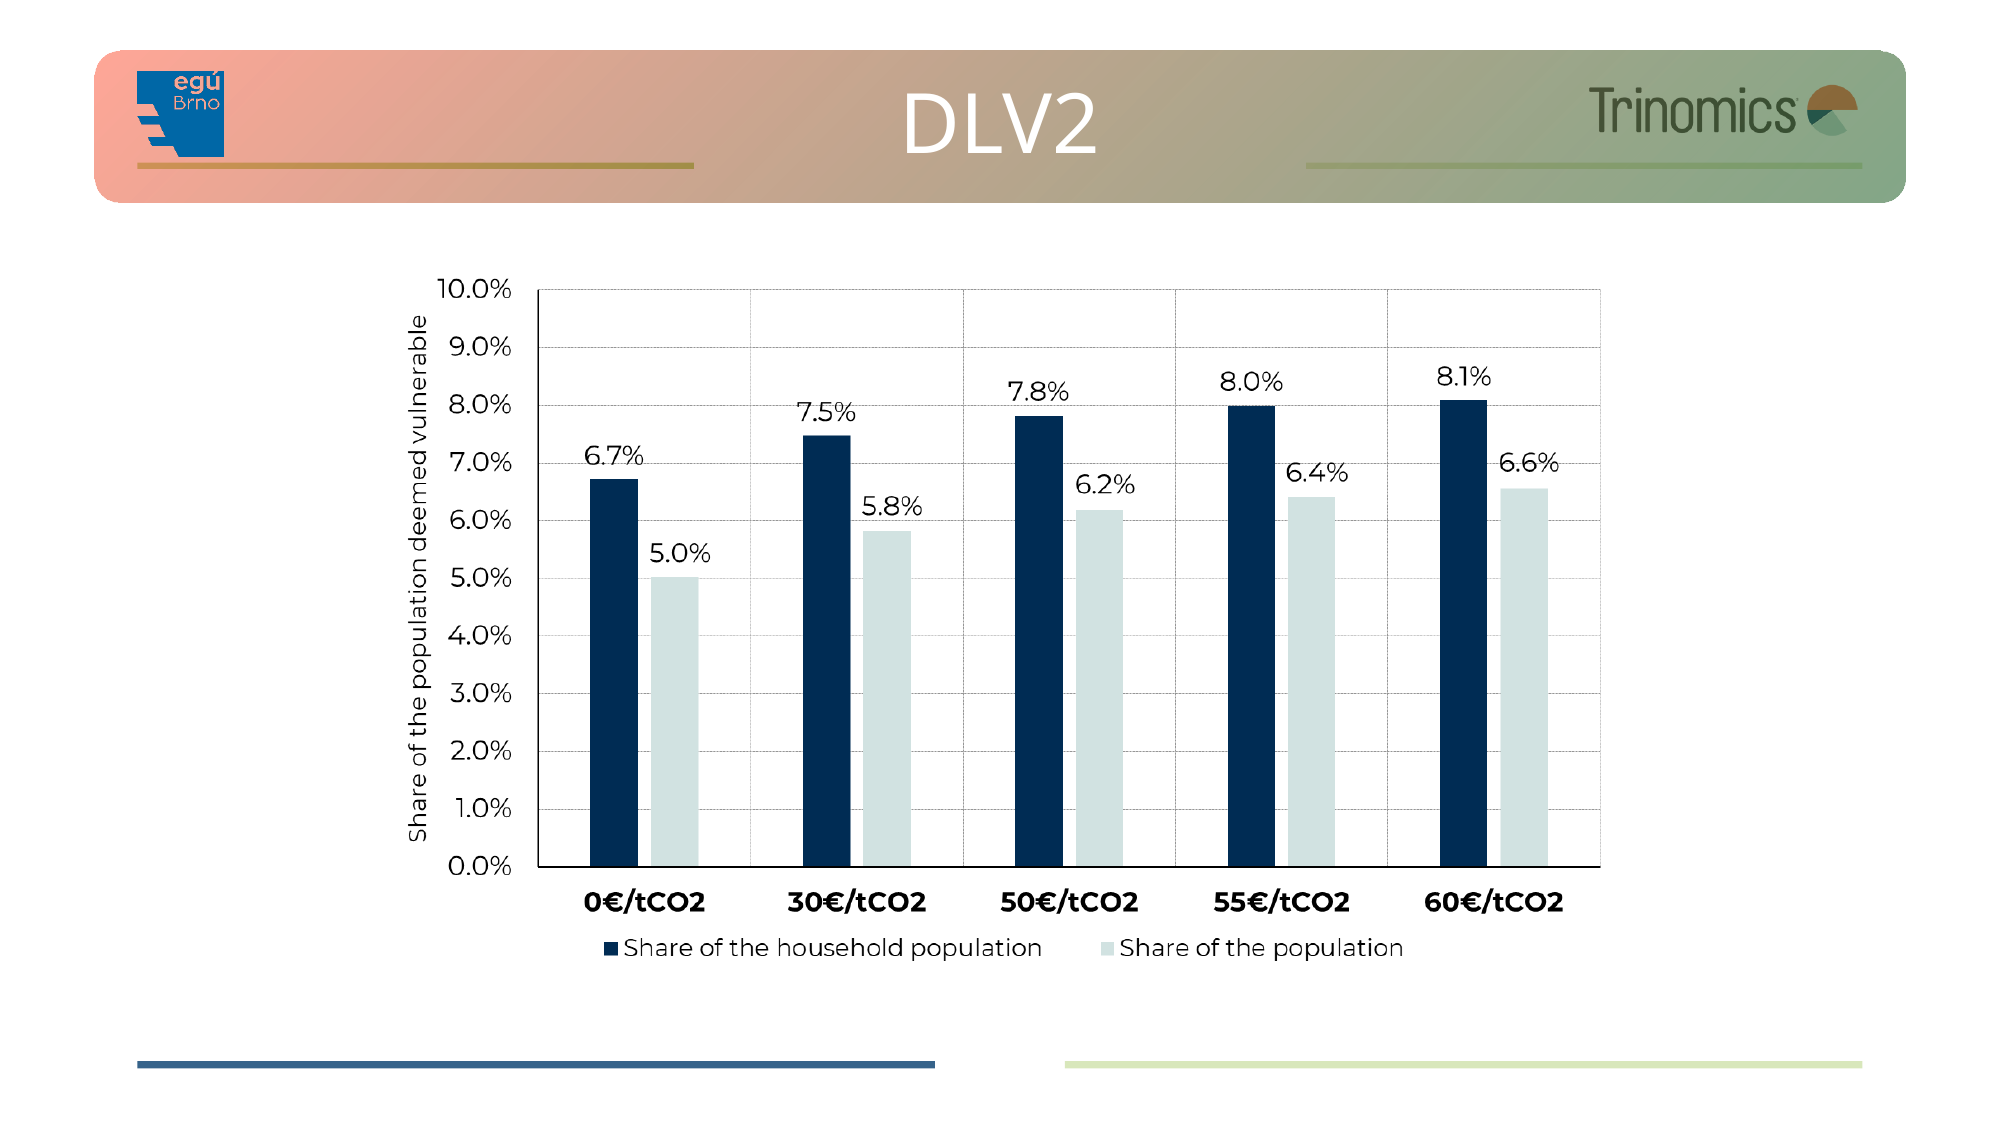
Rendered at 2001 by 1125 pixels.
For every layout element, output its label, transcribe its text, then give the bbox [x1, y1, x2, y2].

picture [137, 71, 224, 157]
picture [381, 264, 1619, 979]
text_box [109, 202, 1906, 1042]
text_box DLV2 [94, 50, 1906, 203]
